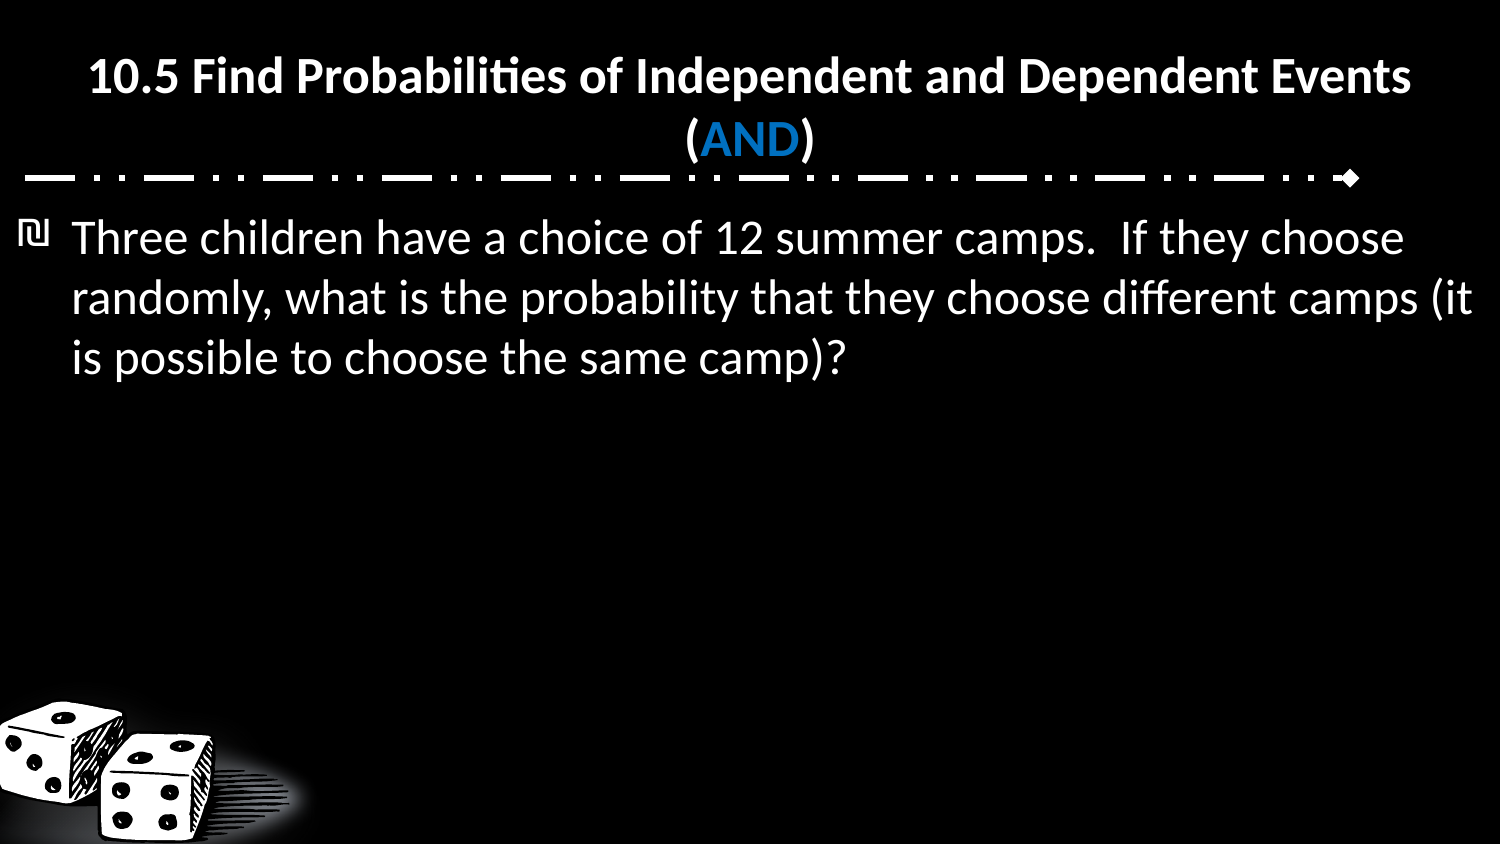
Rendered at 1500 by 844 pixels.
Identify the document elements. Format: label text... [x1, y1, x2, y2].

title 10.5 Find Probabilities of Independent and Dependent Events (AND) [0, 33, 1500, 175]
list Three children have a choice of 12 summer camps. If they choose randomly, what is the probability that they choose different camps (it is possible to choose the same camp)? [0, 196, 1500, 754]
